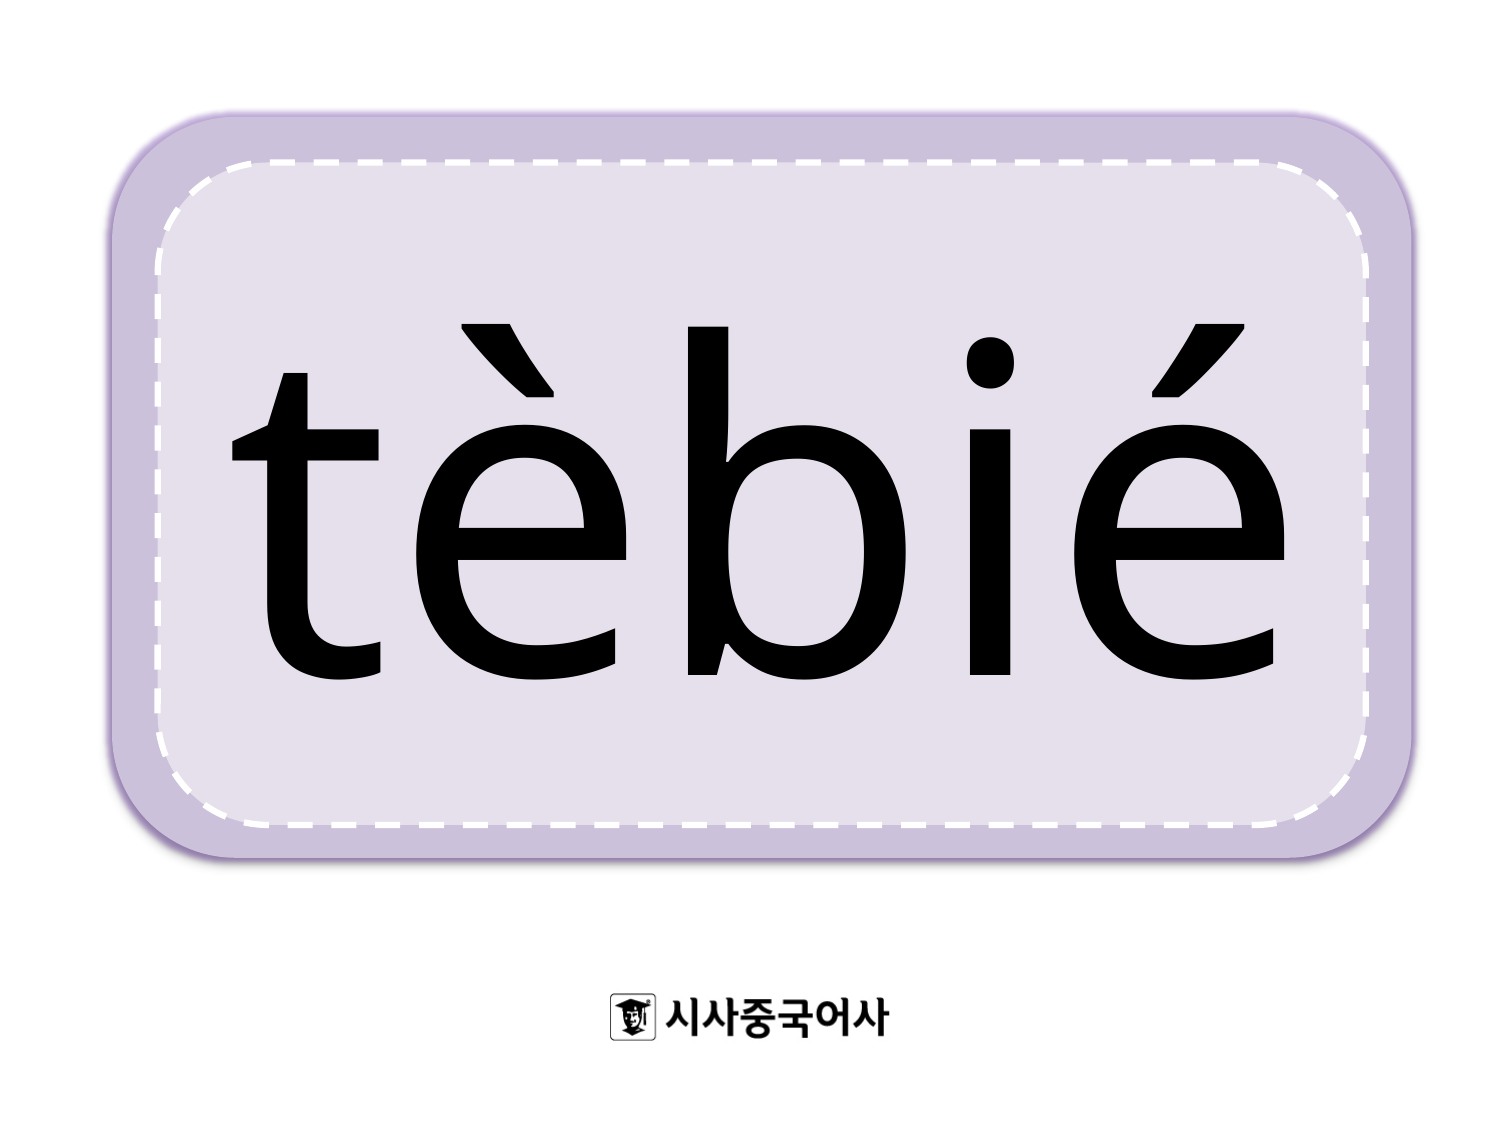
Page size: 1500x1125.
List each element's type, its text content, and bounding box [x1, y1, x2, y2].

text_box tèbié [162, 160, 1371, 824]
picture [602, 987, 898, 1047]
